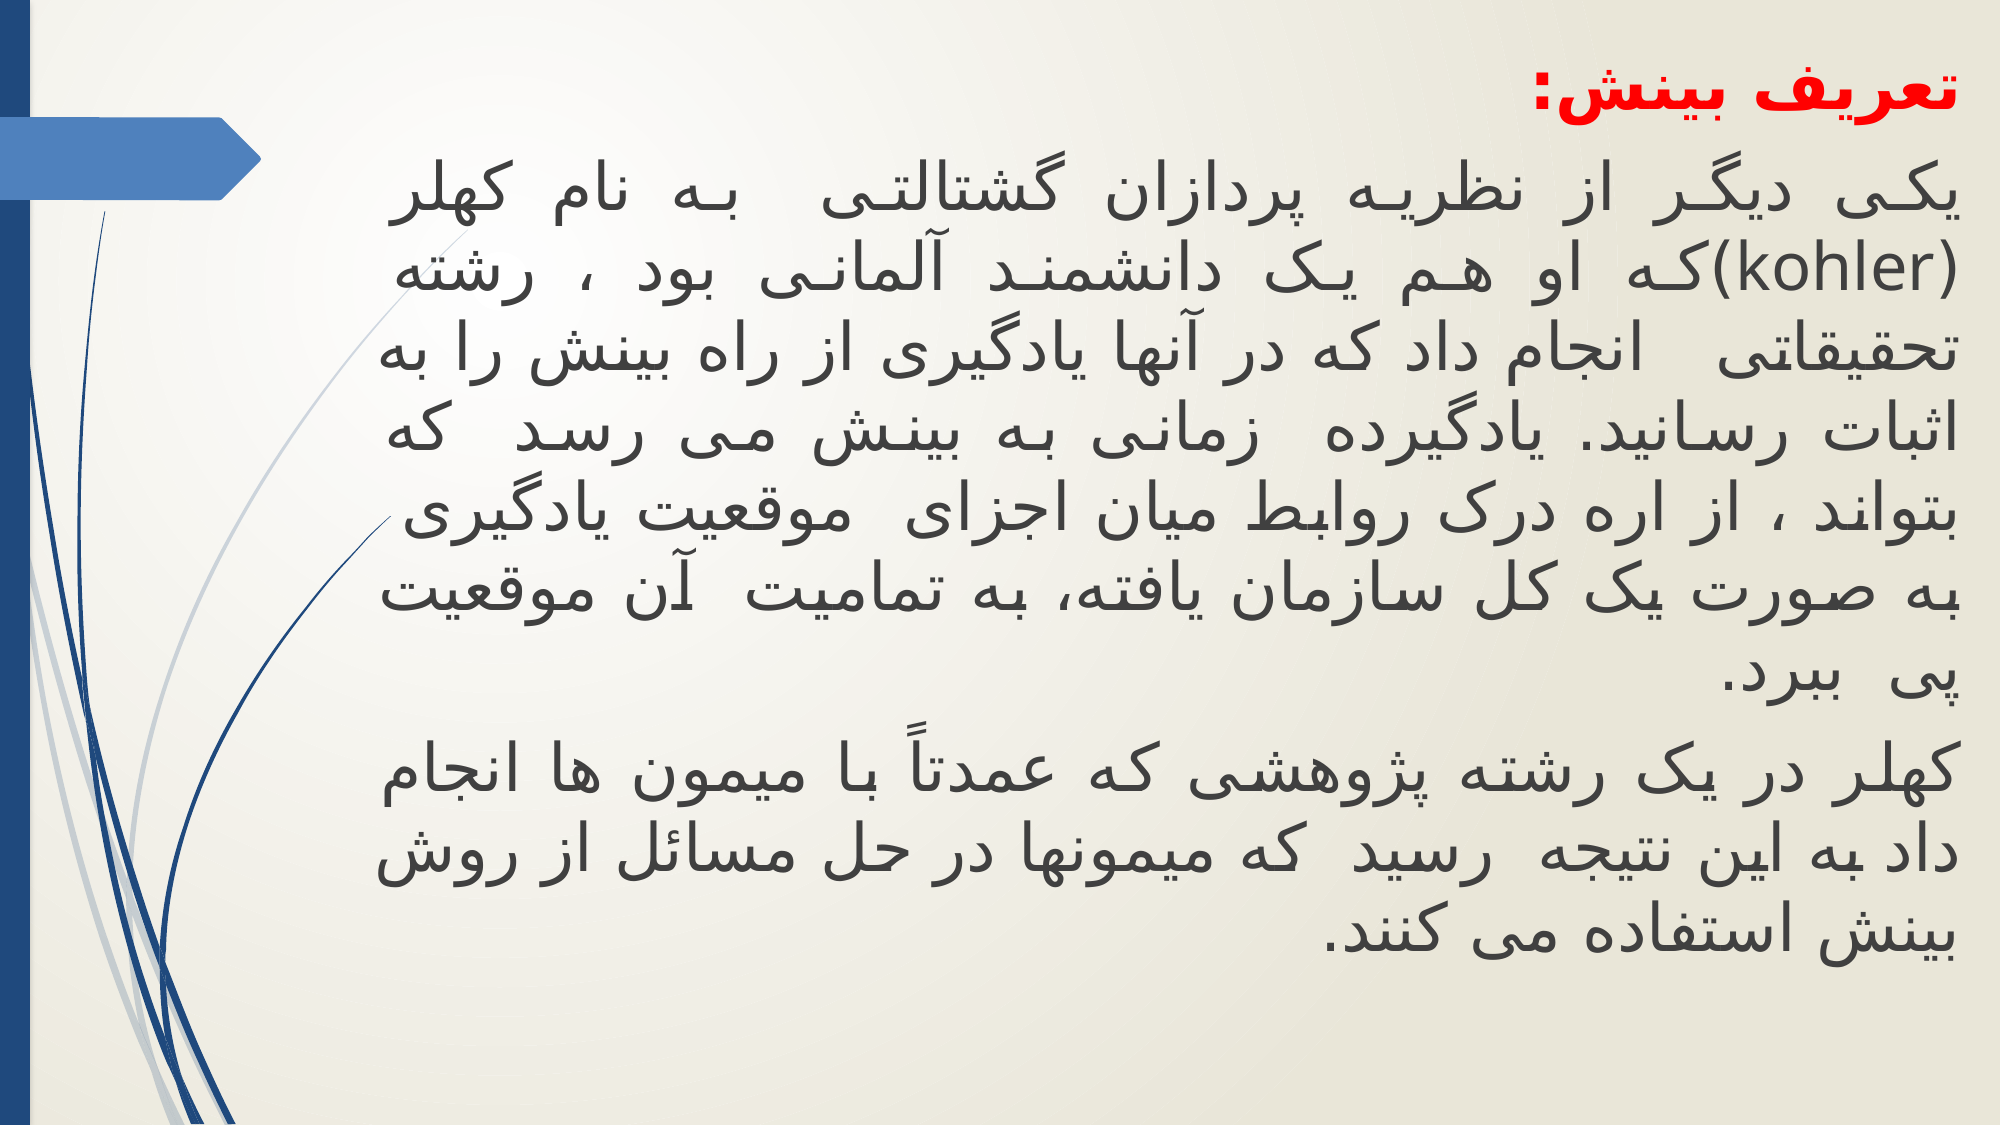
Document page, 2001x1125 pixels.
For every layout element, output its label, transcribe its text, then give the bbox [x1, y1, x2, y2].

list تعریف بینش: یکی دیگر از نظریه پردازان گشتالتی به نام کهلر (kohler)که او هم یک دانشمند آلمانی بود ، رشته تحقیقاتی انجام داد که در آنها یادگیری از راه بینش را به اثبات رسانید. یادگیرده زمانی به بینش می رسد که بتواند ، از اره درک روابط میان اجزای موقعیت یادگیری به صورت یک کل سازمان یافته، به تمامیت آن موقعیت پی ببرد. کهلر در یک رشته پژوهشی که عمدتاً‌ با میمون ها انجام داد به این نتیجه رسید که میمونها در حل مسائل از روش بینش استفاده می کنند. [359, 35, 1977, 861]
